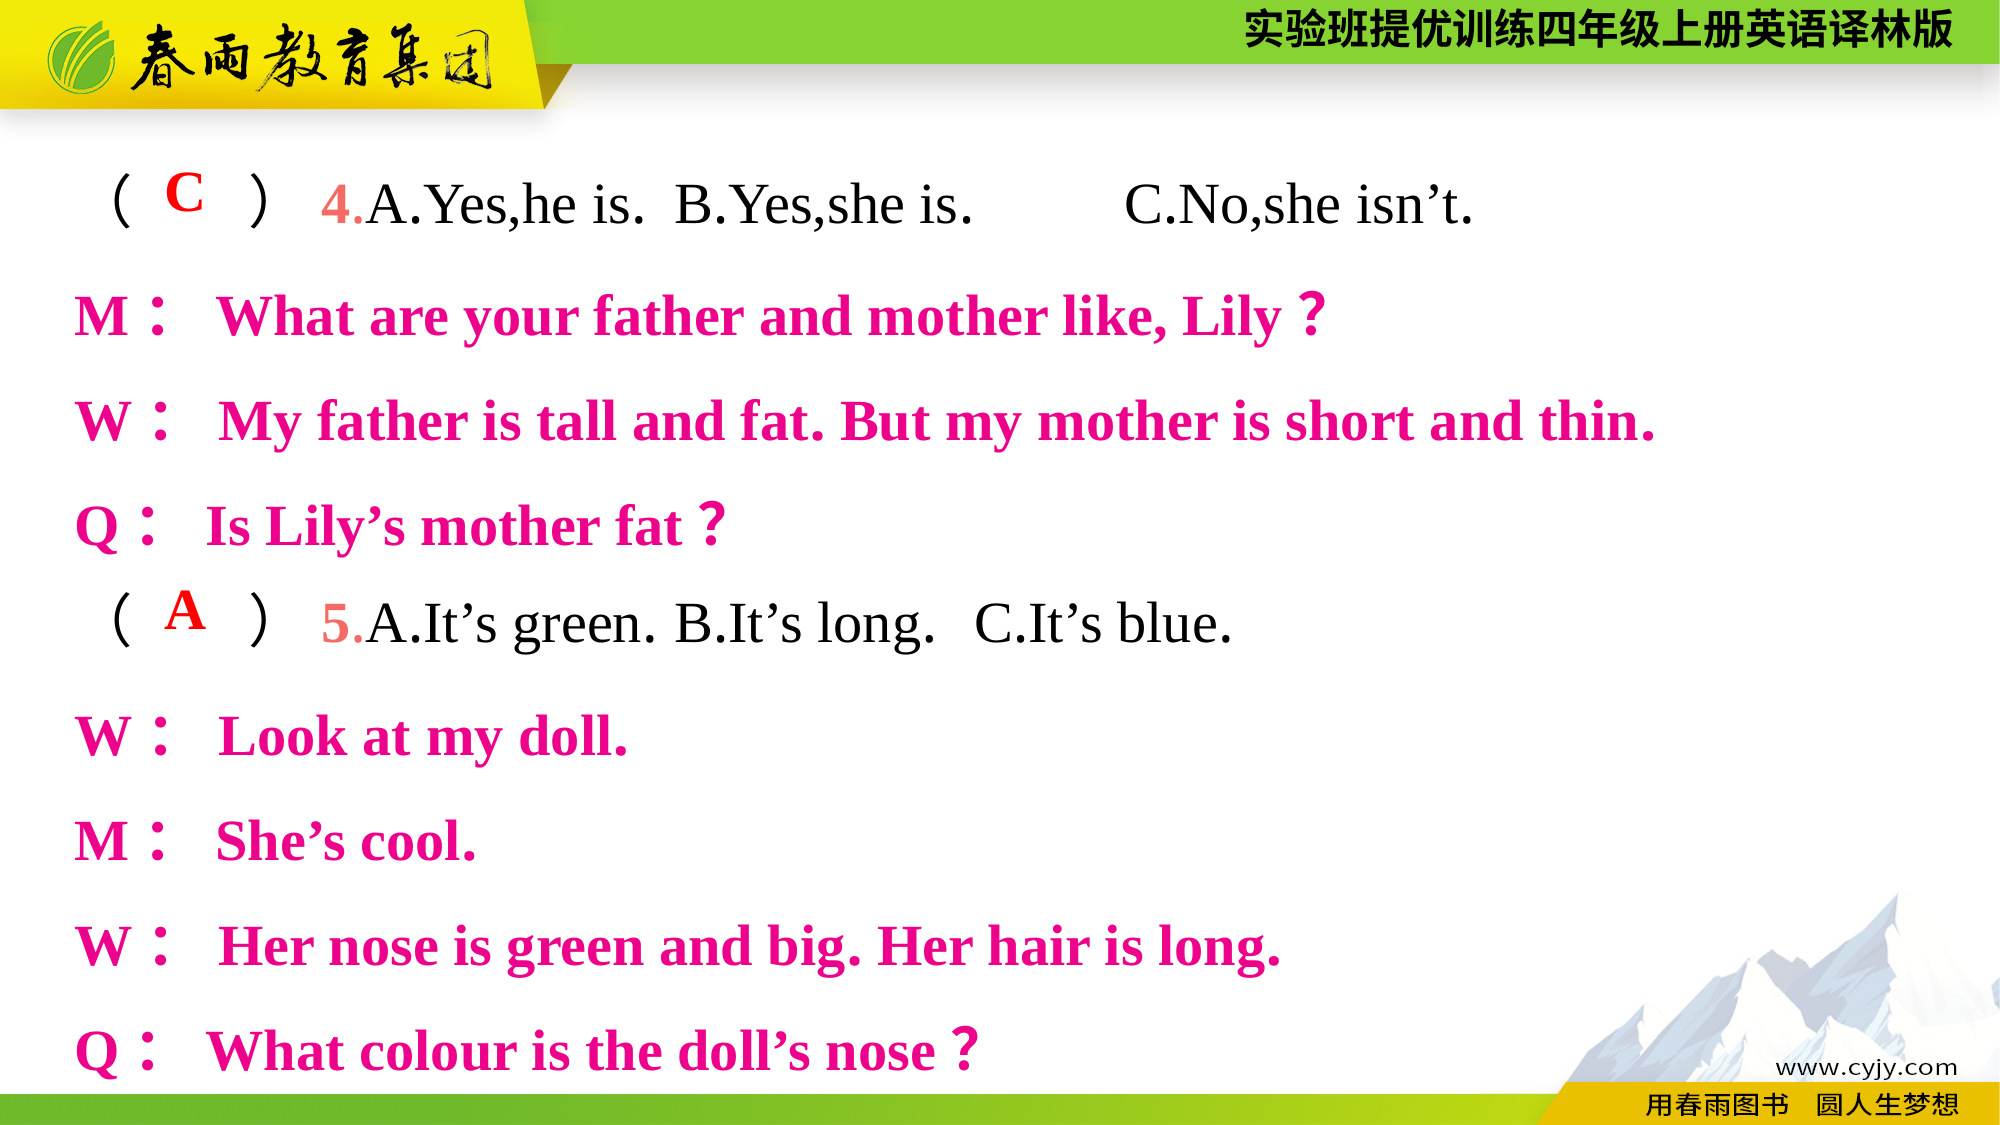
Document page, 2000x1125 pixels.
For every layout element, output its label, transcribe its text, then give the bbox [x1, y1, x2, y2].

text_box C [149, 145, 222, 230]
list （ ）4.A.Yes,he is. B.Yes,she is. C.No,she isn’t. （ ）5.A.It’s green. B.It’s long. C.It’s blue. [59, 122, 1944, 234]
text_box A [149, 563, 222, 649]
picture [0, 0, 2000, 1125]
list （ ）4.A.Yes,he is. B.Yes,she is. C.No,she isn’t. （ ）5.A.It’s green. B.It’s long. C.It’s blue. [59, 565, 1944, 654]
text_box W：Look at my doll. M：She’s cool. W：Her nose is green and big. Her hair is long. Q：What colour is the doll’s nose？ [59, 654, 1944, 1090]
text_box M：What are your father and mother like, Lily？ W：My father is tall and fat. But my mother is short and thin. Q：Is Lily’s mother fat？ [59, 234, 1944, 565]
